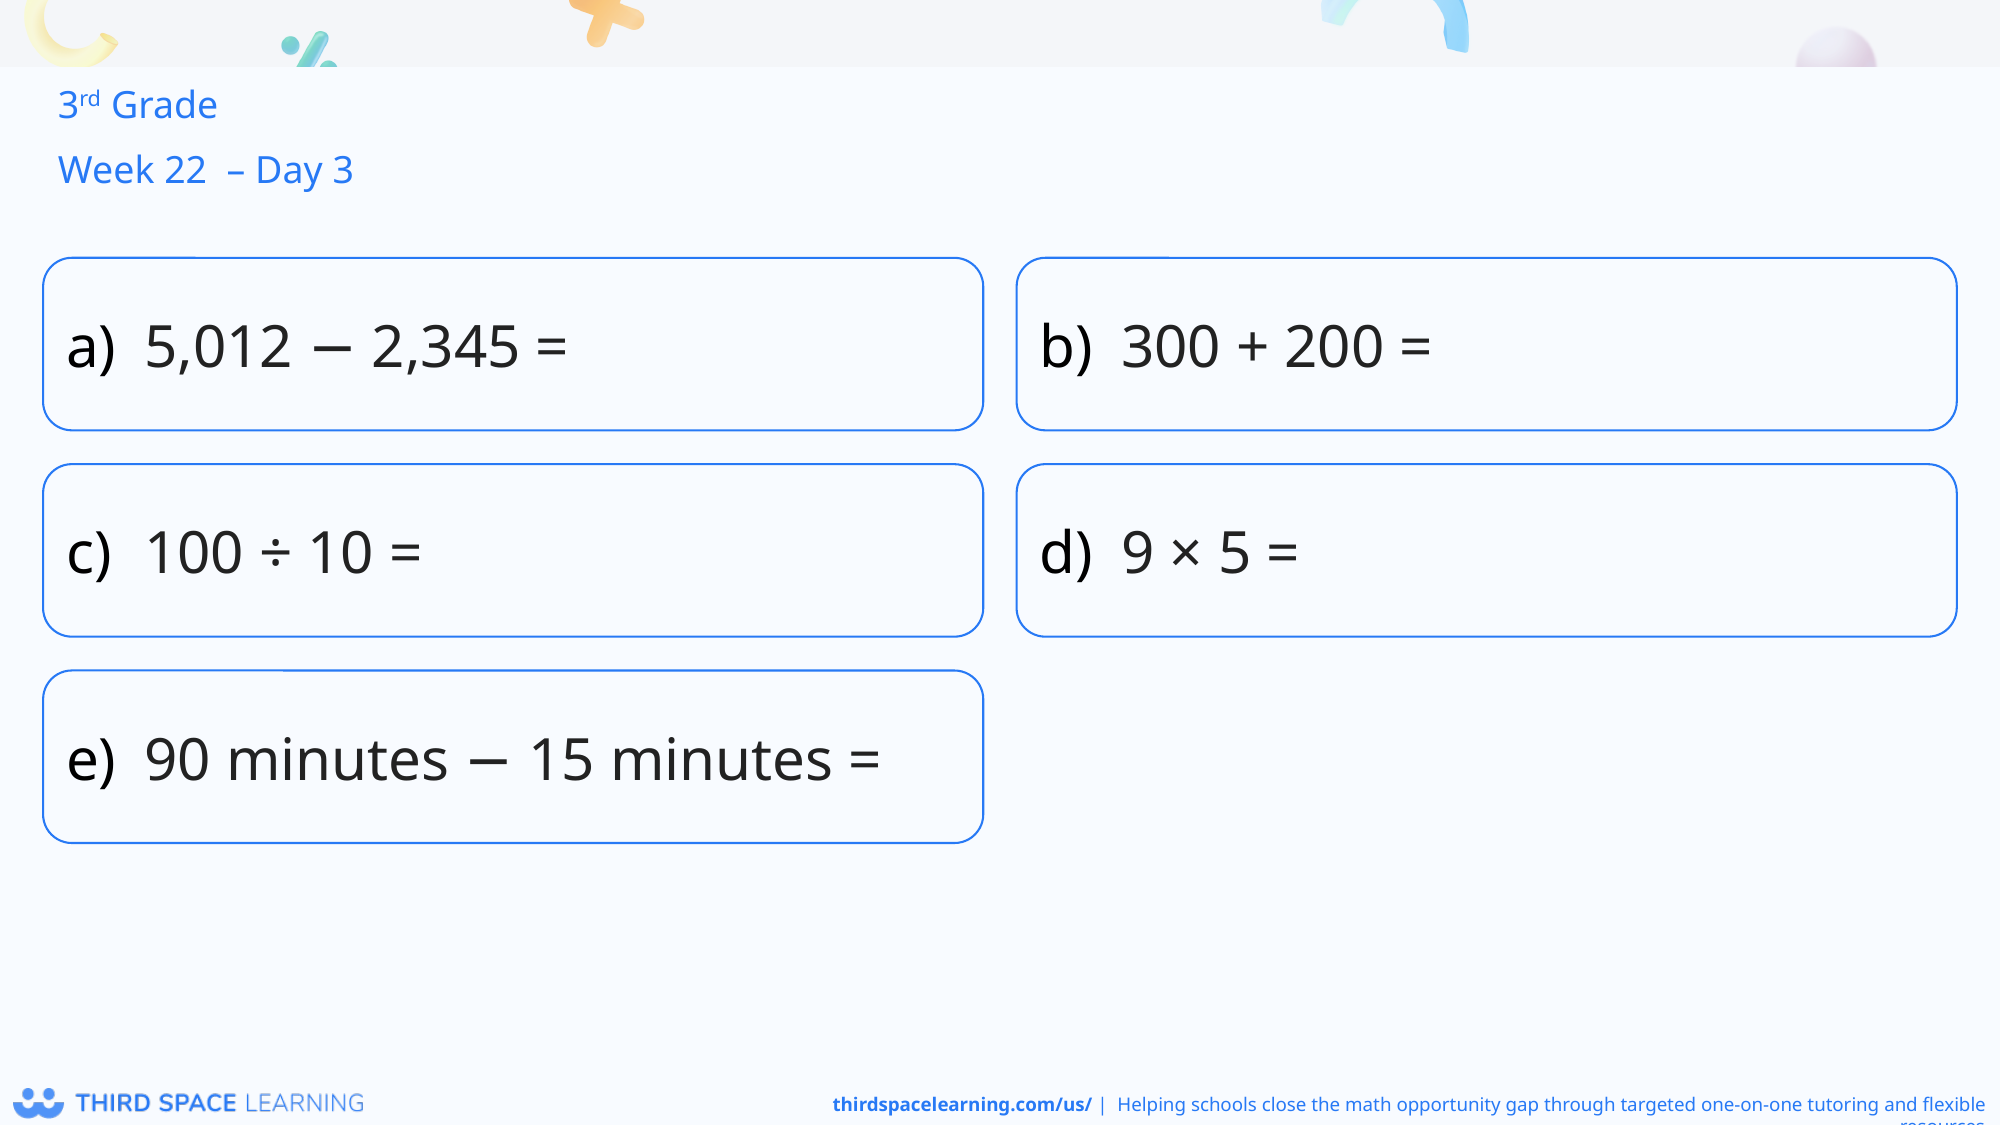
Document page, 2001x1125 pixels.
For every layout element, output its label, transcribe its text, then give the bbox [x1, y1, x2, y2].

text_box 3rd Grade Week 22 – Day 3 [43, 73, 509, 212]
picture [0, 0, 2000, 67]
picture [13, 1088, 365, 1119]
list 9 × 5 = [1106, 478, 1939, 623]
list 100 ÷ 10 = [129, 478, 962, 623]
list 300 + 200 = [1106, 272, 1939, 416]
list 5,012 − 2,345 = [129, 272, 962, 416]
list 90 minutes − 15 minutes = [129, 684, 962, 829]
